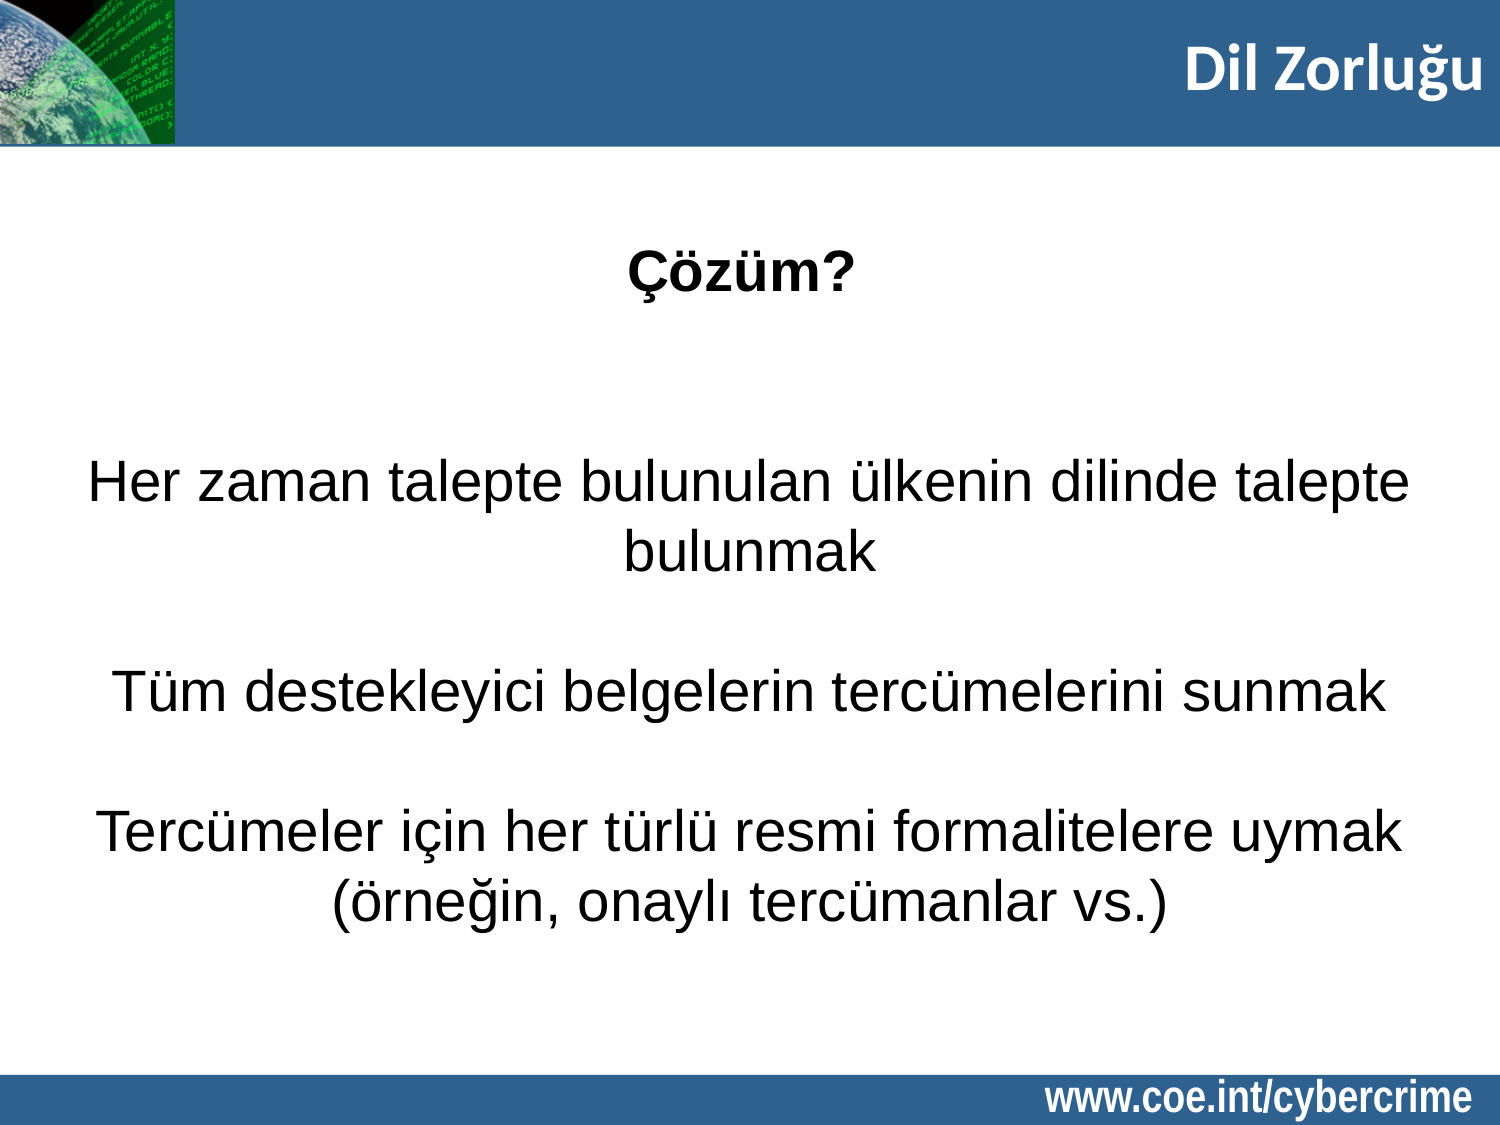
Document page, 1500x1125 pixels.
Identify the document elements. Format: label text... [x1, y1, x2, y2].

picture [0, 0, 175, 144]
text_box Çözüm? Her zaman talepte bulunulan ülkenin dilinde talepte bulunmak Tüm destekleyici belgelerin tercümelerini sunmak Tercümeler için her türlü resmi formalitelere uymak (örneğin, onaylı tercümanlar vs.) [19, 156, 1481, 1011]
text_box Dil Zorluğu [177, 0, 1500, 149]
text_box www.coe.int/cybercrime [1030, 1059, 1500, 1125]
text_box [0, 1073, 1030, 1125]
